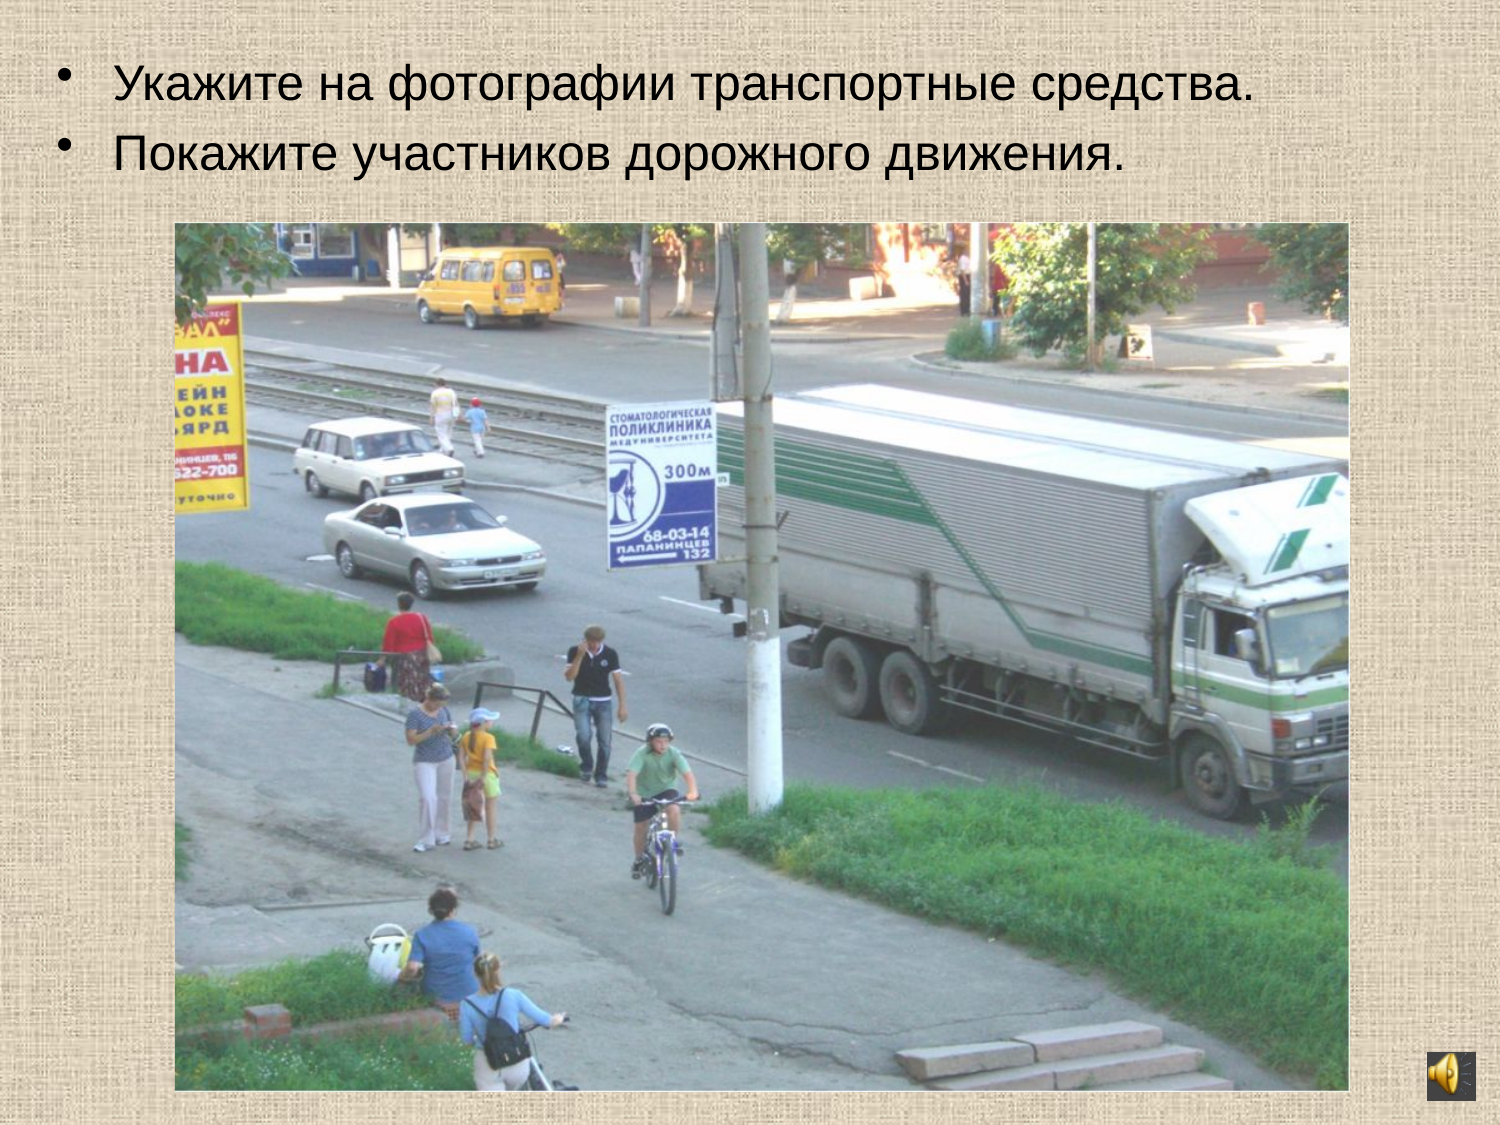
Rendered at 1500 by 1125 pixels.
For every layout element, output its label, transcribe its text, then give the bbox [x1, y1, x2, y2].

list Укажите на фотографии транспортные средства. Покажите участников дорожного движения. [40, 42, 1448, 244]
picture [0, 0, 1500, 1125]
